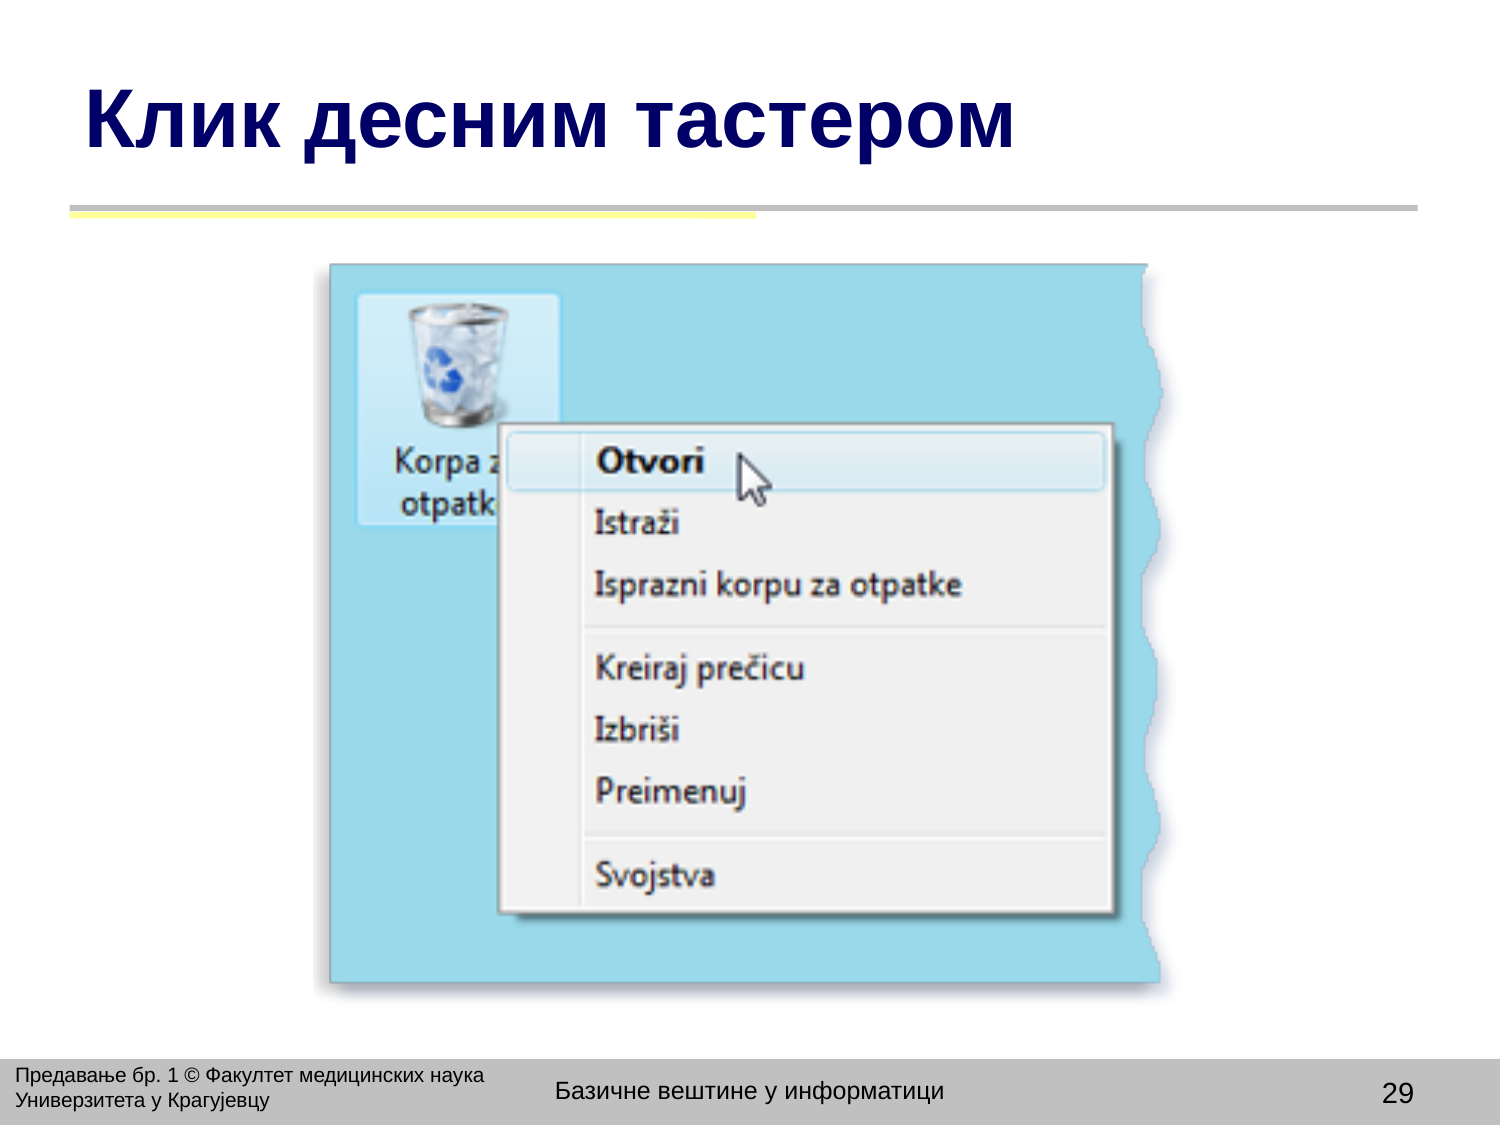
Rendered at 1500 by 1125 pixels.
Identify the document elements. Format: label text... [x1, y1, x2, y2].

footer Базичне вештине у информатици [512, 1066, 988, 1125]
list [312, 241, 1182, 1011]
slide_number 29 [1079, 1066, 1430, 1125]
slide_number Предавање бр. 1 © Факултет медицинских наука Универзитета у Крагујевцу [0, 1053, 599, 1108]
title Клик десним тастером [69, 19, 1426, 208]
